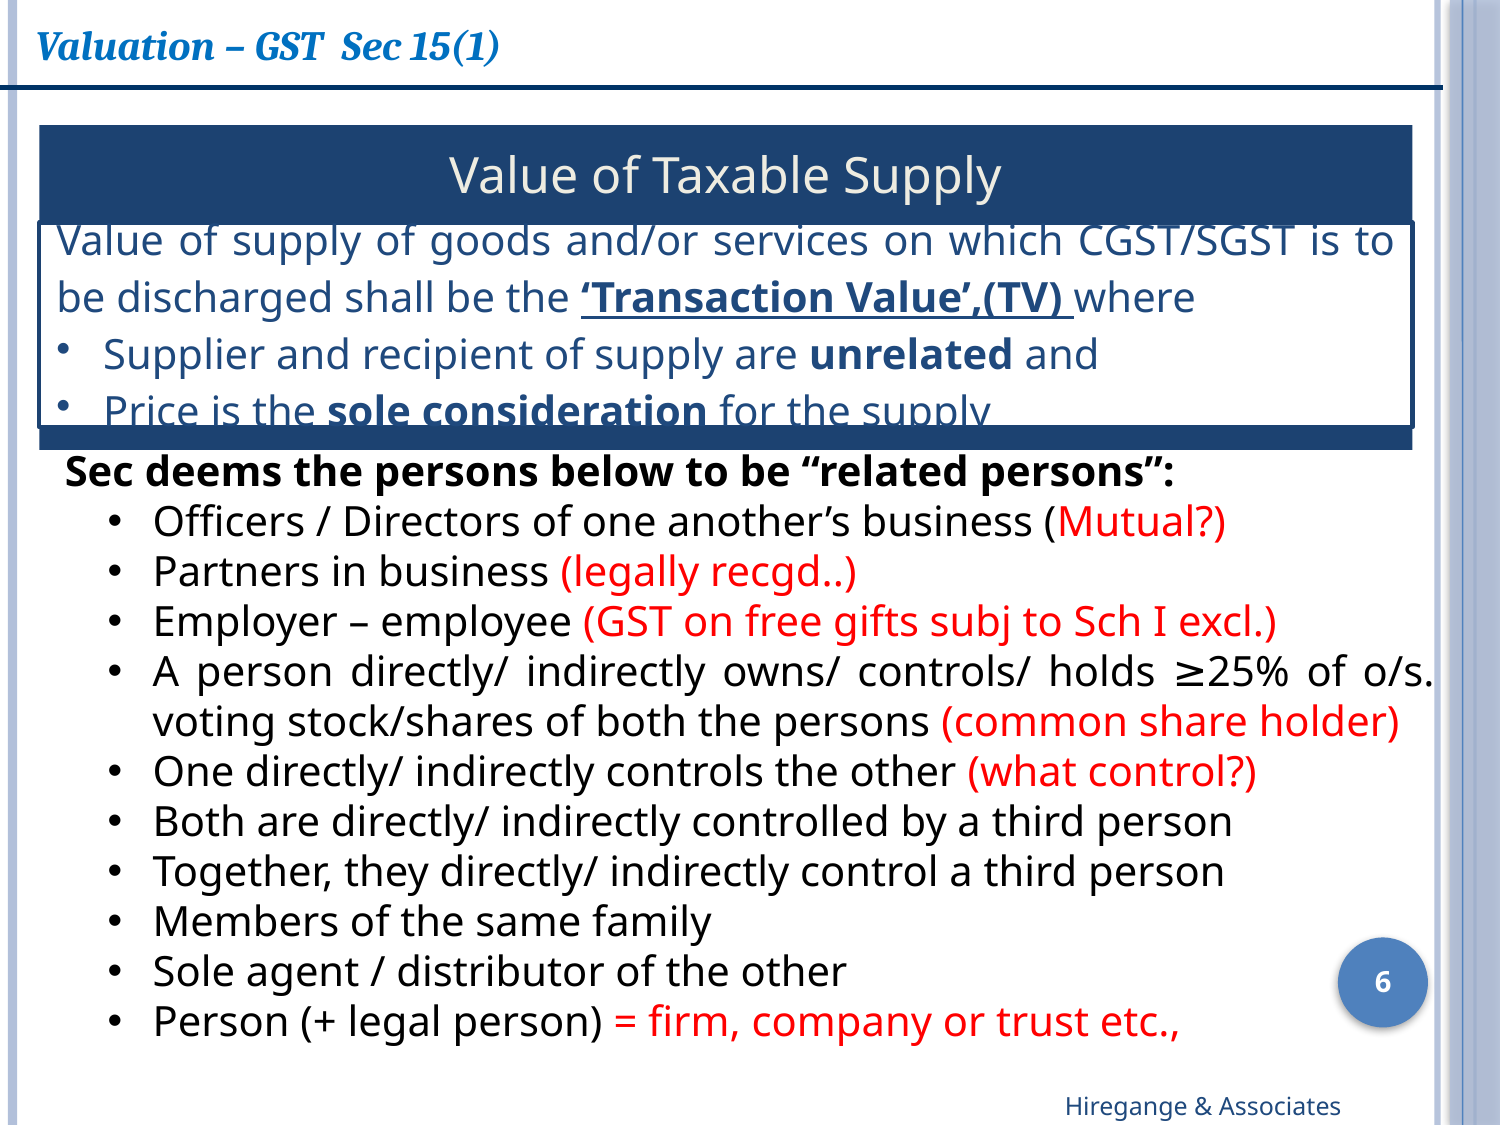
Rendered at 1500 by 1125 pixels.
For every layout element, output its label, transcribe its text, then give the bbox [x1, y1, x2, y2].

footer Hiregange & Associates [1050, 1074, 1500, 1125]
text_box Valuation – GST Sec 15(1) [20, 11, 1113, 76]
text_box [38, 124, 1413, 451]
text_box Sec deems the persons below to be “related persons”: Officers / Directors of one another’s business (Mutual?) Partners in business (legally recgd..) Employer – employee (GST on free gifts subj to Sch I excl.) A person directly/ indirectly owns/ controls/ holds ≥25% of o/s. voting stock/shares of both the persons (common share holder) One directly/ indirectly controls the other (what control?) Both are directly/ indirectly controlled by a third person Together, they directly/ indirectly control a third person Members of the same family Sole agent / distributor of the other Person (+ legal person) = firm, company or trust etc., [50, 437, 1450, 1053]
